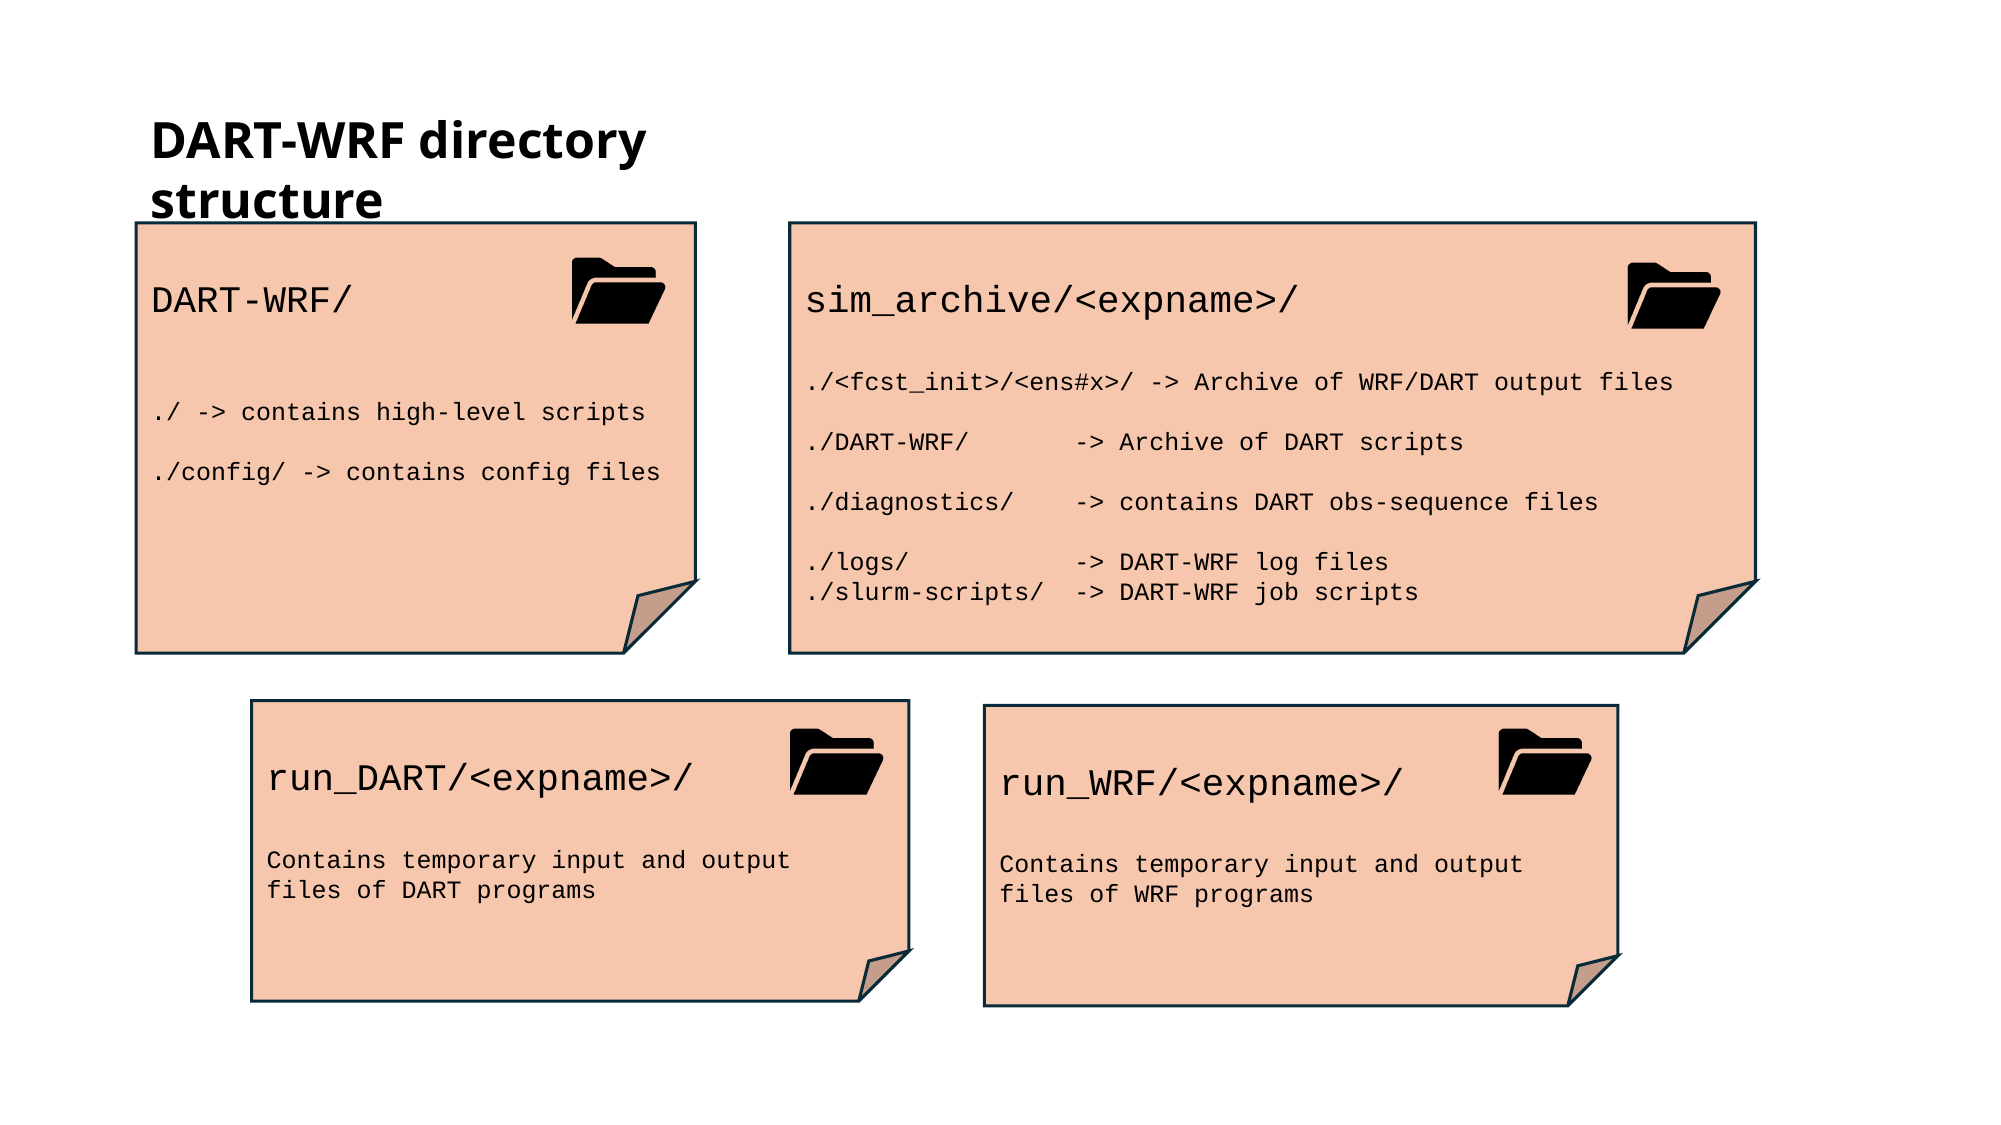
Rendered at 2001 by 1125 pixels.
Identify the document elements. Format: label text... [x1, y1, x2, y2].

text_box run_WRF/<expname>/ Contains temporary input and output files of WRF programs [982, 703, 1624, 1008]
text_box run_DART/<expname>/ Contains temporary input and output files of DART programs [250, 699, 915, 1003]
picture [778, 704, 894, 818]
text_box DART-WRF directory structure [135, 100, 893, 236]
picture [1616, 239, 1732, 353]
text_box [135, 222, 696, 654]
text_box sim_archive/<expname>/ ./<fcst_init>/<ens#x>/ -> Archive of WRF/DART output files ./DART-WRF/ -> Archive of DART scripts ./diagnostics/ -> contains DART obs-sequence files ./logs/ -> DART-WRF log files ./slurm-scripts/ -> DART-WRF job scripts [788, 221, 1761, 655]
picture [1487, 704, 1603, 818]
